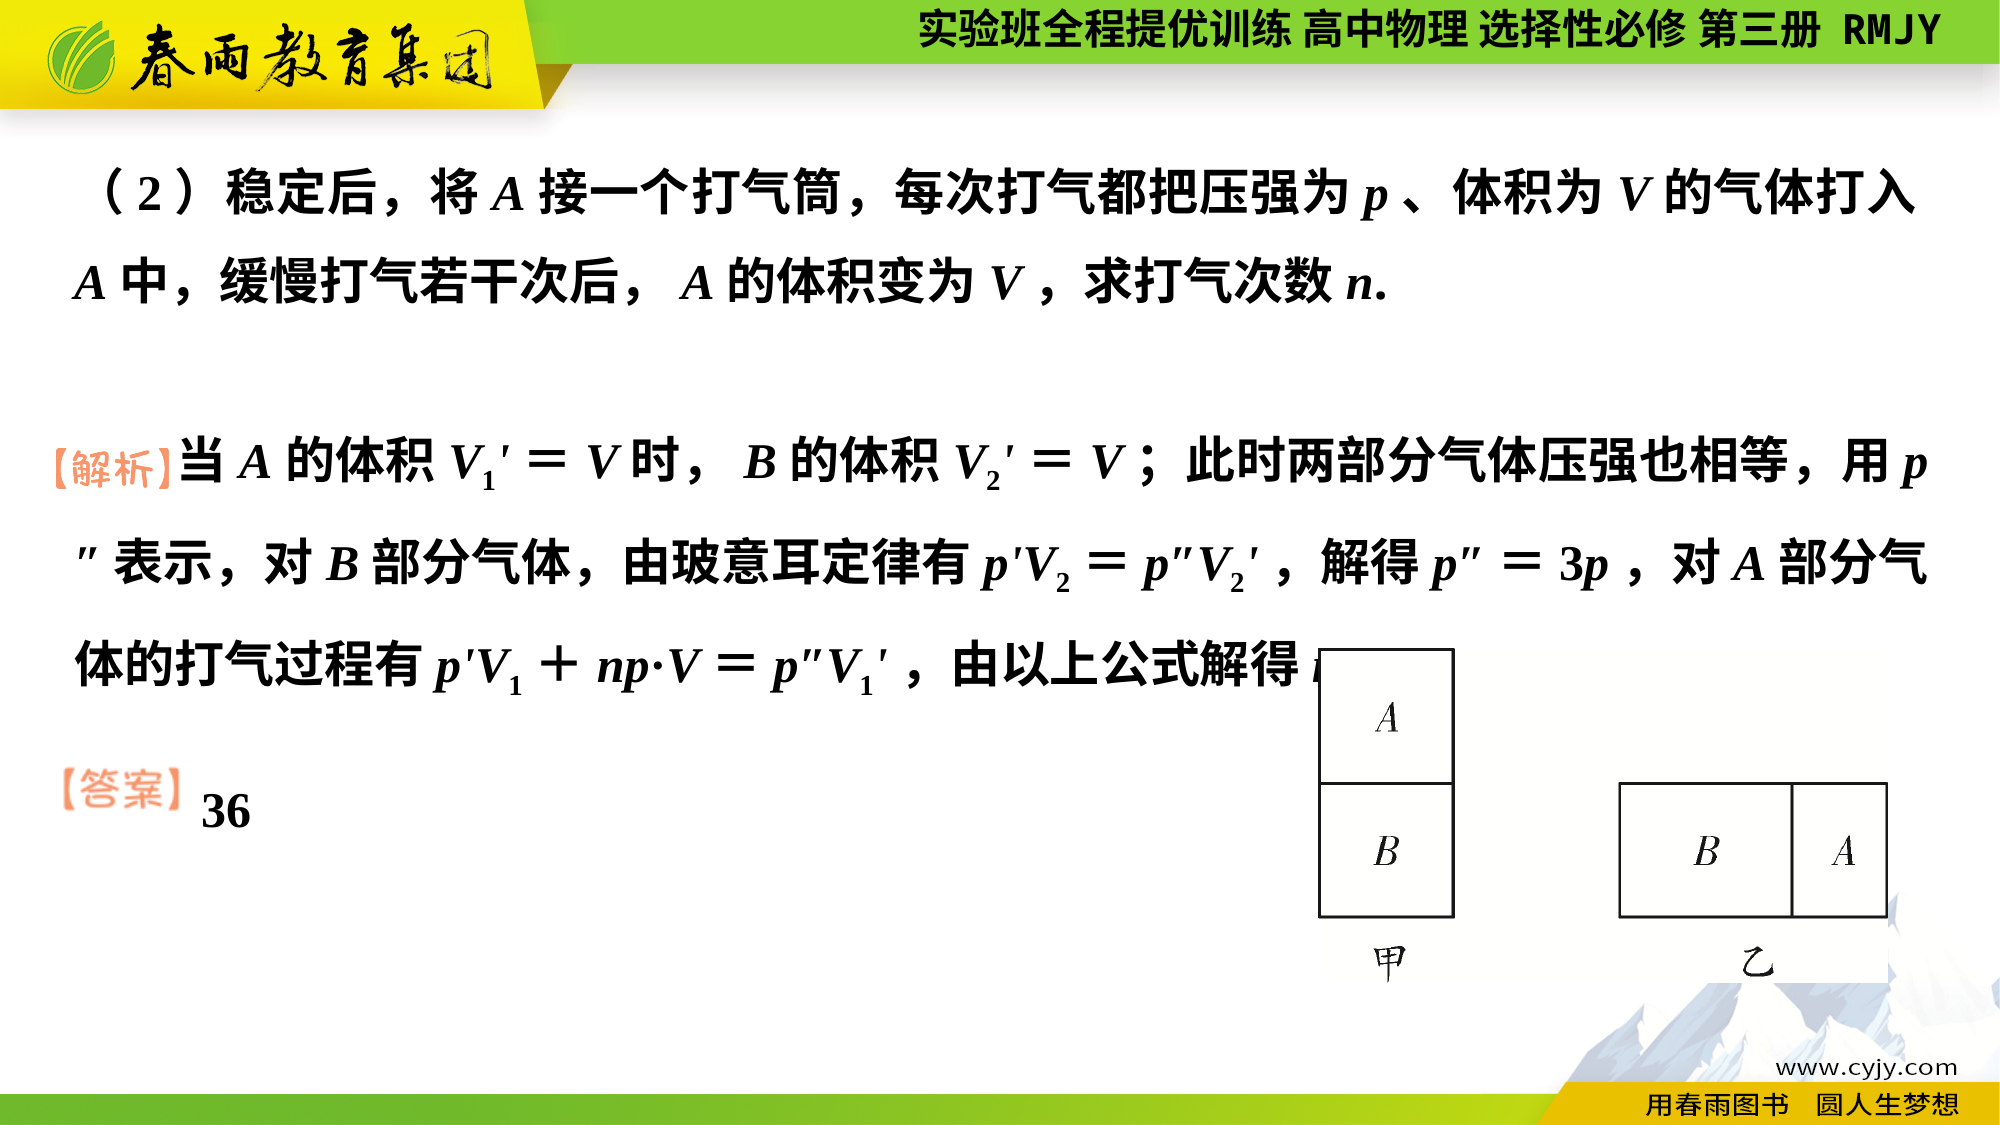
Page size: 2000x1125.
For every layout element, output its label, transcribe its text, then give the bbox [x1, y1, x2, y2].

picture [0, 0, 2000, 1125]
text_box 36 [56, 739, 466, 845]
